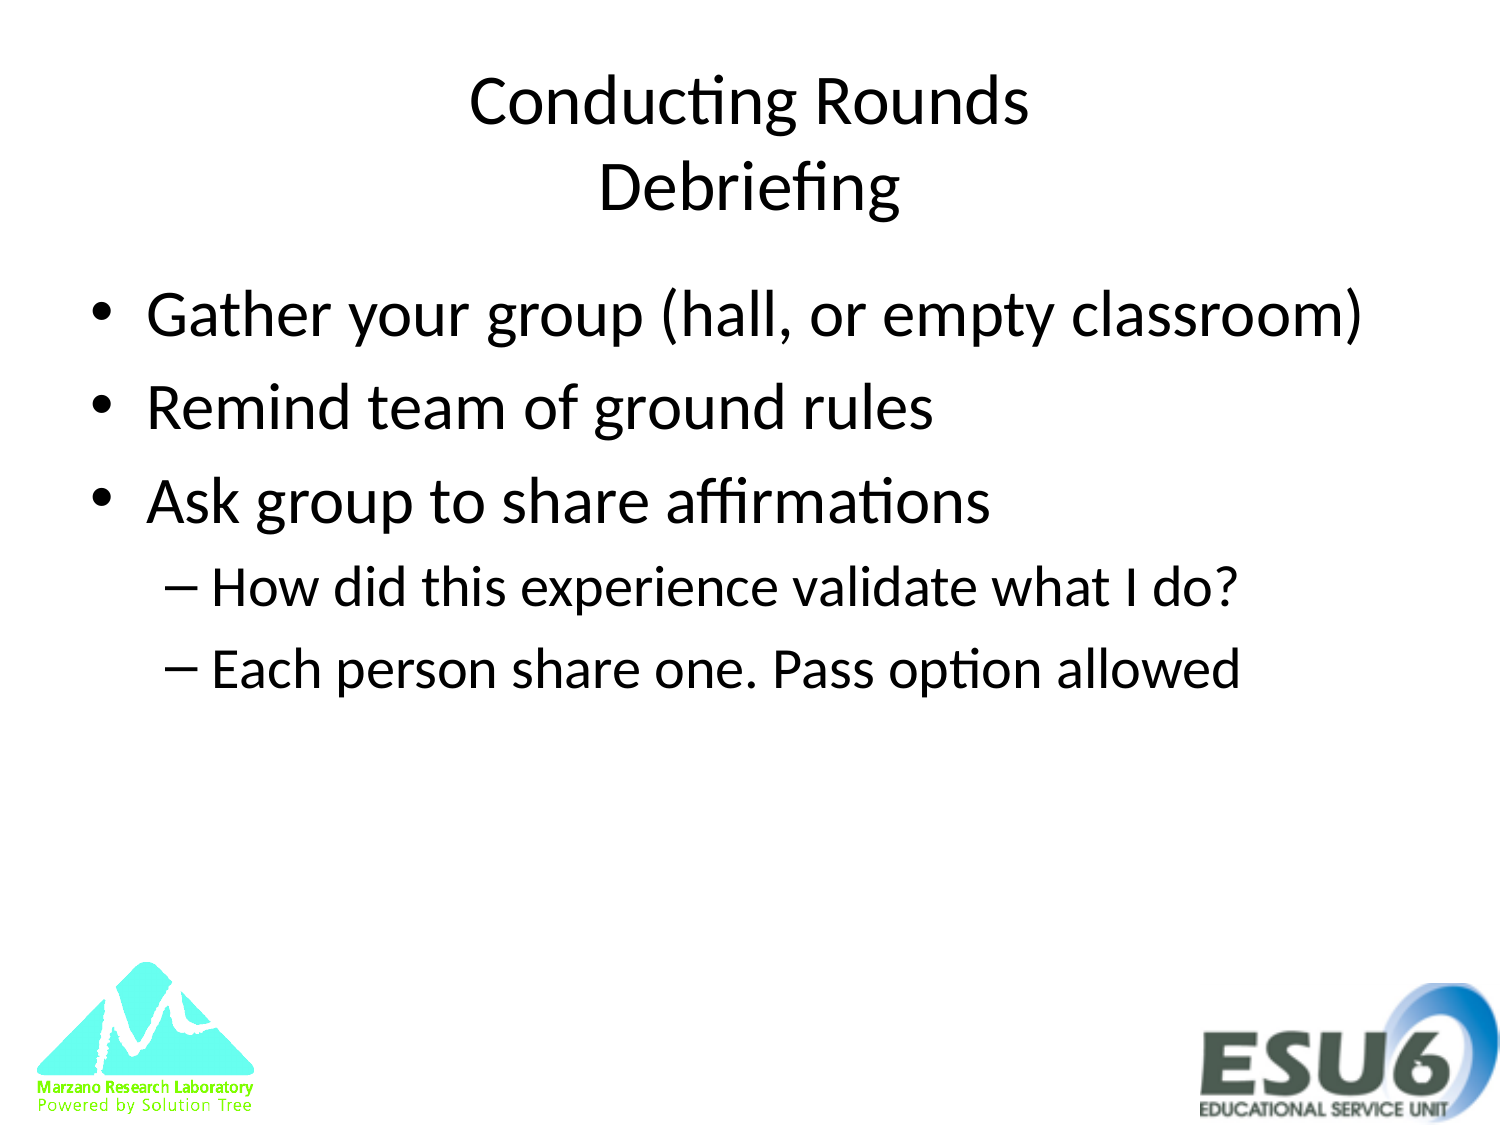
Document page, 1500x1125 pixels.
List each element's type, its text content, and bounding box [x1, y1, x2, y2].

title Conducting Rounds Debriefing [75, 45, 1425, 233]
list Gather your group (hall, or empty classroom) Remind team of ground rules Ask group to share affirmations How did this experience validate what I do? Each person share one. Pass option allowed [75, 262, 1425, 1005]
picture [37, 962, 254, 1114]
picture [1200, 983, 1500, 1125]
